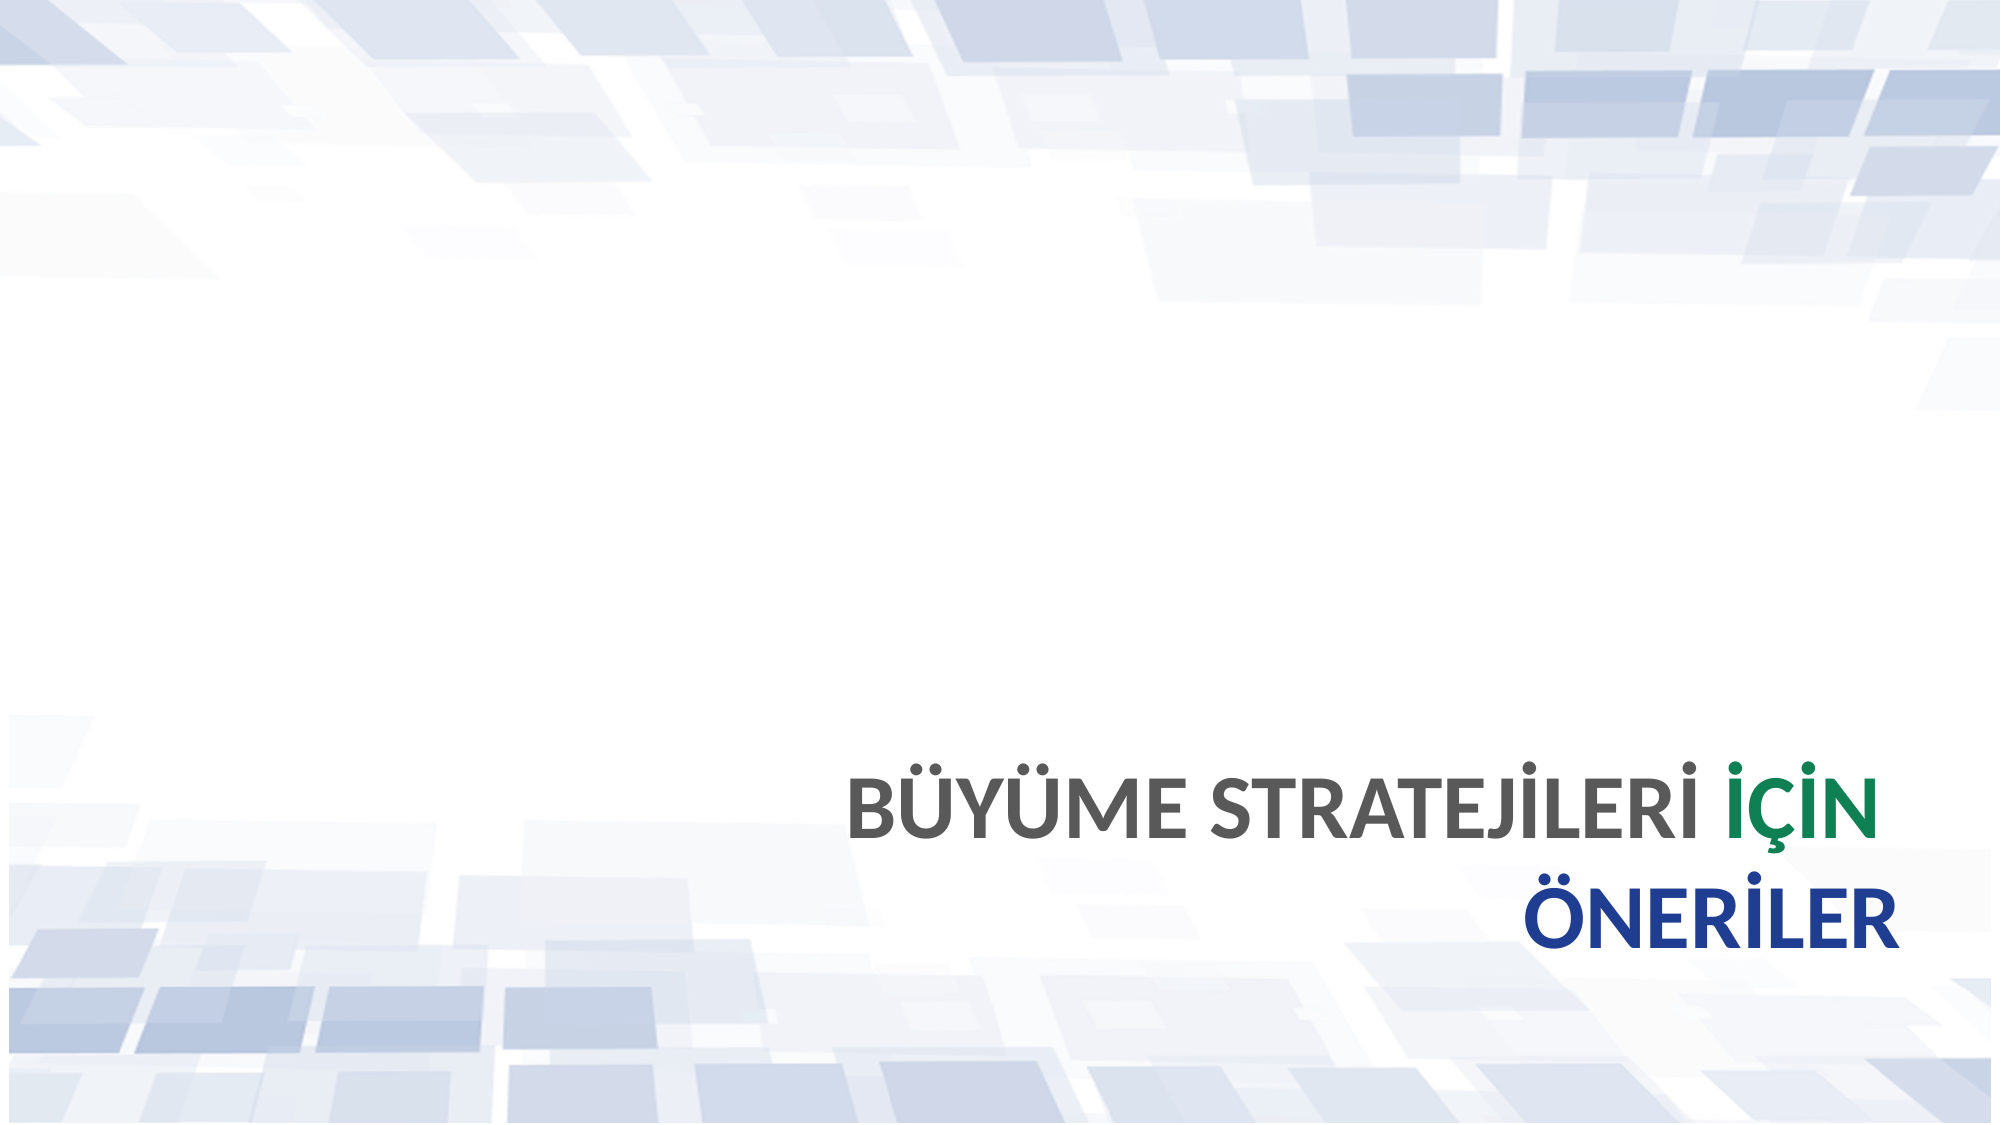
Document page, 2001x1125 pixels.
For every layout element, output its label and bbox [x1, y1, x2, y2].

picture [9, 715, 1991, 1124]
picture [0, 0, 2000, 412]
